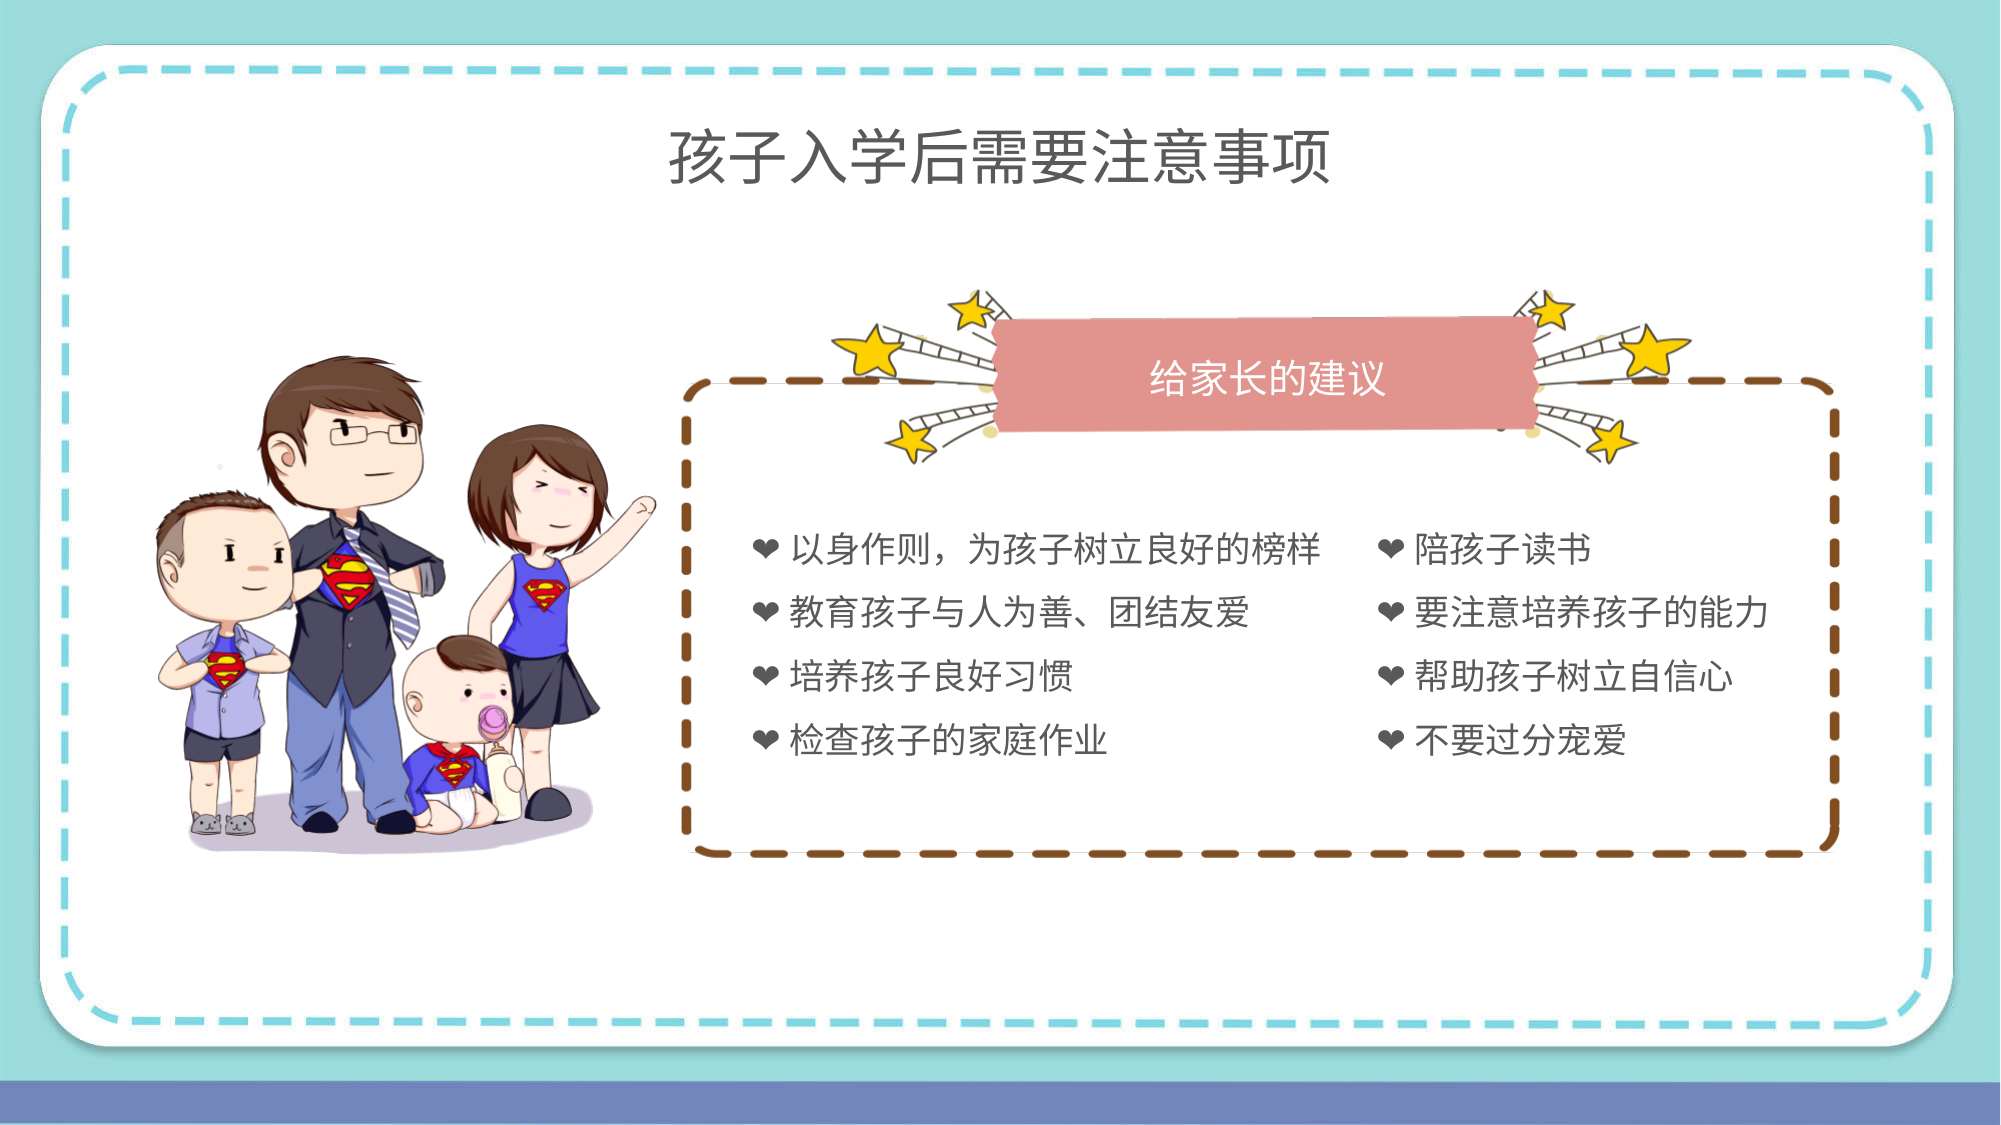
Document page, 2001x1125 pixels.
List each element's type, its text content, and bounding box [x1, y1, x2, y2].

picture [0, 0, 2001, 1125]
text_box 孩子入学后需要注意事项 [652, 111, 1348, 184]
